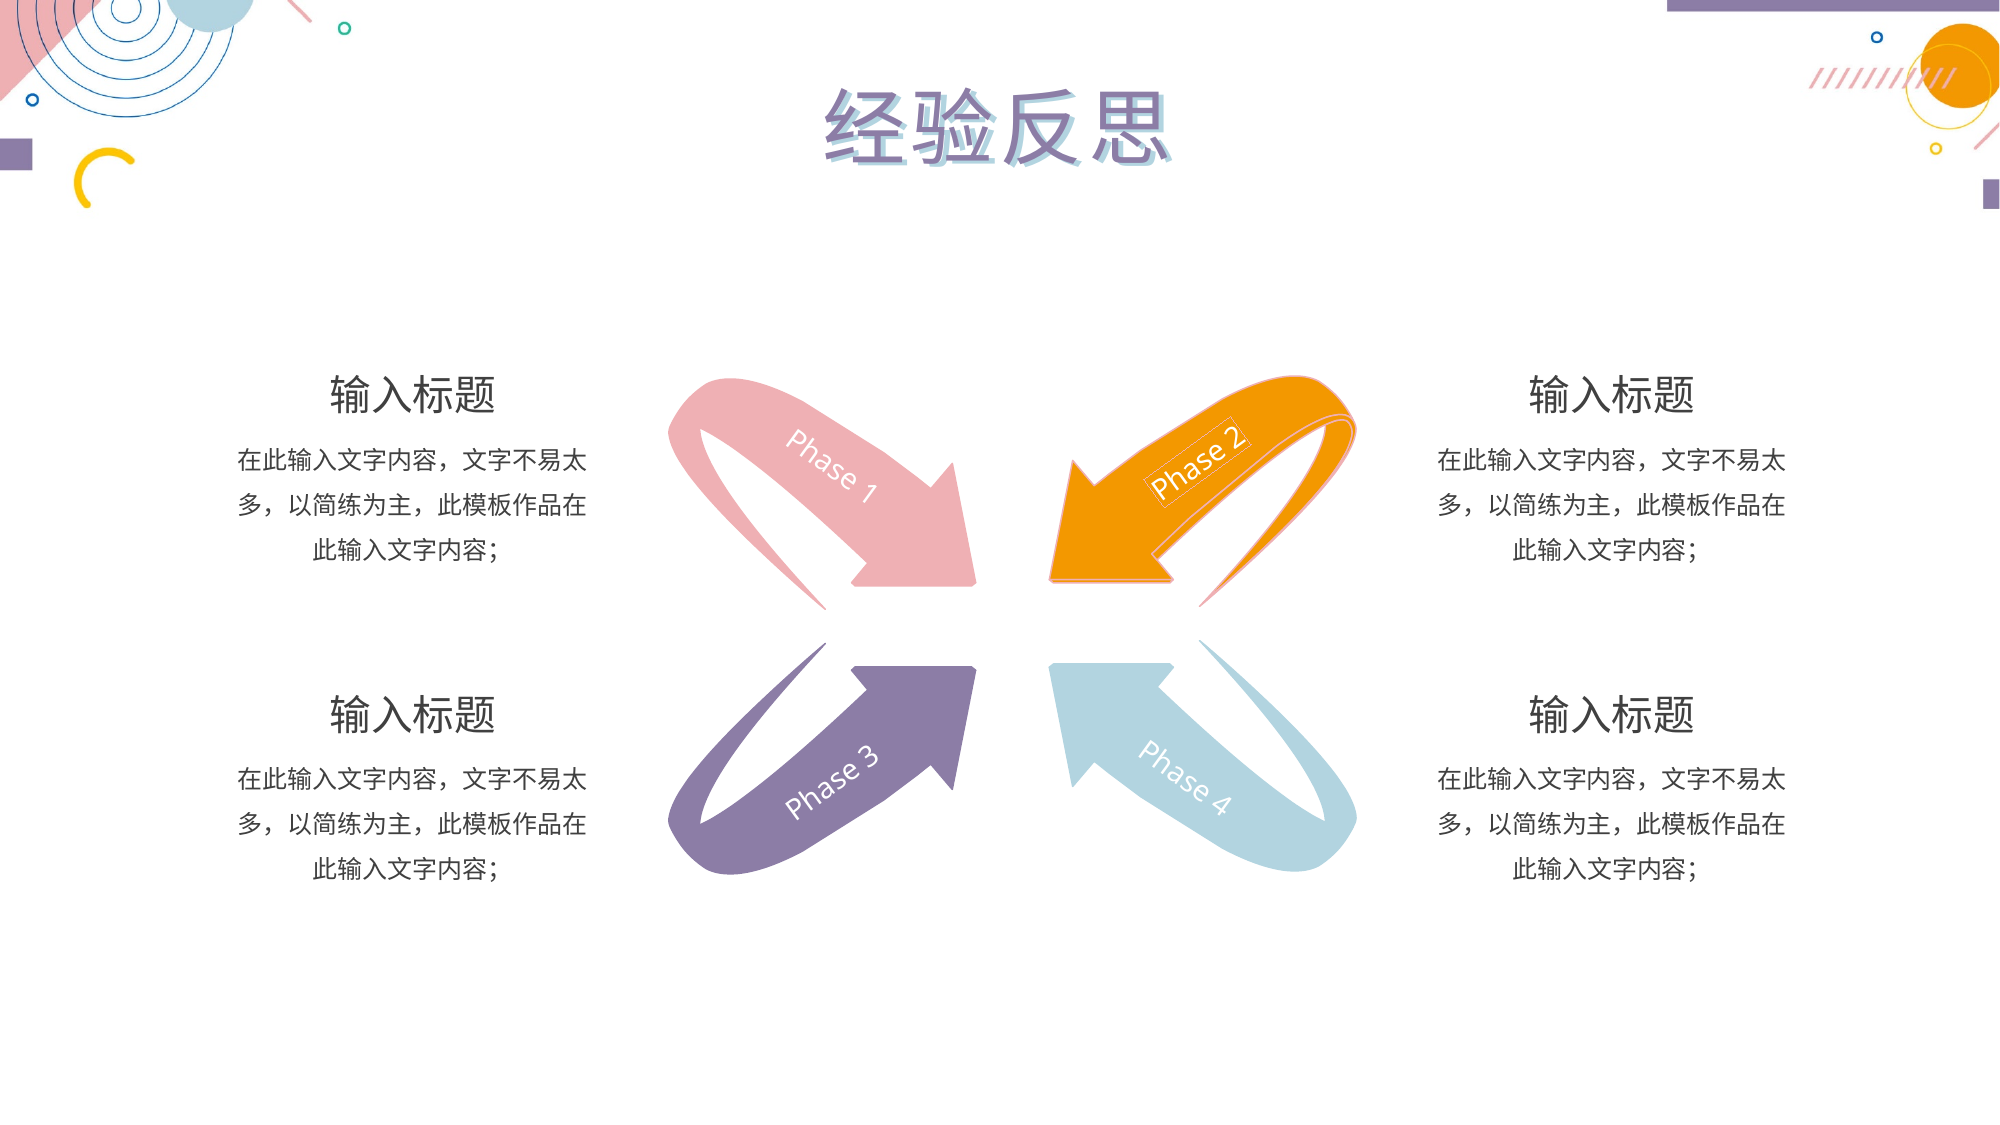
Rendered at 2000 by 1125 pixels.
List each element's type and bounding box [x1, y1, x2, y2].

text_box [752, 67, 1247, 188]
text_box [213, 681, 613, 894]
text_box [1412, 681, 1812, 894]
text_box [668, 375, 1357, 875]
text_box [1412, 361, 1812, 574]
picture [0, 0, 2000, 1125]
text_box [213, 361, 613, 574]
